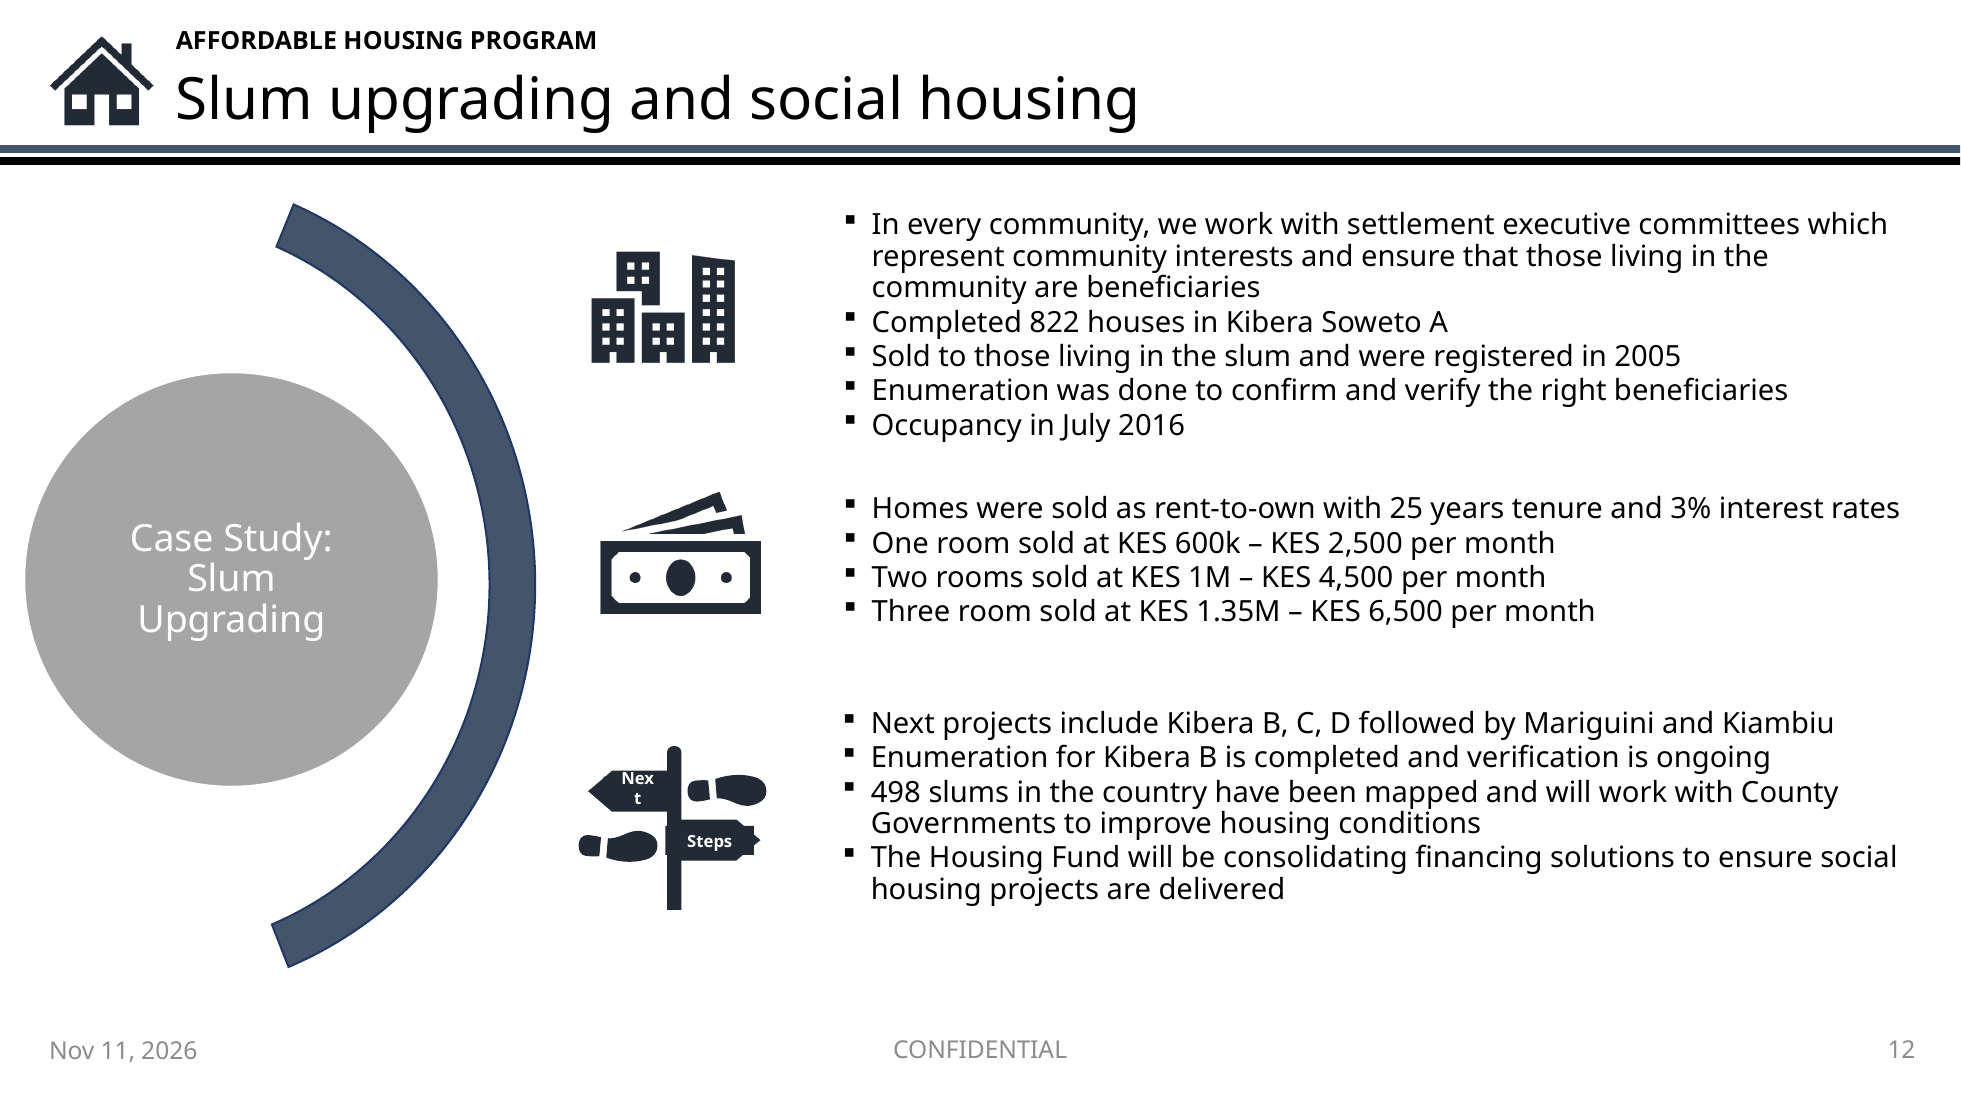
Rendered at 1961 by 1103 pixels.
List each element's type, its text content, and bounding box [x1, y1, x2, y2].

title Slum upgrading and social housing [160, 57, 1931, 144]
text_box Case Study: Slum Upgrading [23, 371, 440, 788]
footer CONFIDENTIAL [649, 1021, 1311, 1081]
slide_number 12 [1489, 1021, 1931, 1081]
picture [577, 221, 749, 393]
text_box [270, 203, 537, 969]
text_box In every community, we work with settlement executive committees which represent community interests and ensure that those living in the community are beneficiaries Completed 822 houses in Kibera Soweto A Sold to those living in the slum and were registered in 2005 Enumeration was done to confirm and verify the right beneficiaries Occupancy in July 2016 [841, 218, 1926, 434]
picture [593, 468, 768, 643]
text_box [577, 744, 768, 911]
slide_number Jan-19 [34, 1022, 476, 1081]
text_box Next projects include Kibera B, C, D followed by Mariguini and Kiambiu Enumeration for Kibera B is completed and verification is ongoing 498 slums in the country have been mapped and will work with County Governments to improve housing conditions The Housing Fund will be consolidating financing solutions to ensure social housing projects are delivered [841, 699, 1926, 915]
list AFFORDABLE HOUSING PROGRAM [160, 20, 1931, 54]
picture [42, 21, 161, 140]
text_box Homes were sold as rent-to-own with 25 years tenure and 3% interest rates One room sold at KES 600k – KES 2,500 per month Two rooms sold at KES 1M – KES 4,500 per month Three room sold at KES 1.35M – KES 6,500 per month [841, 453, 1926, 669]
